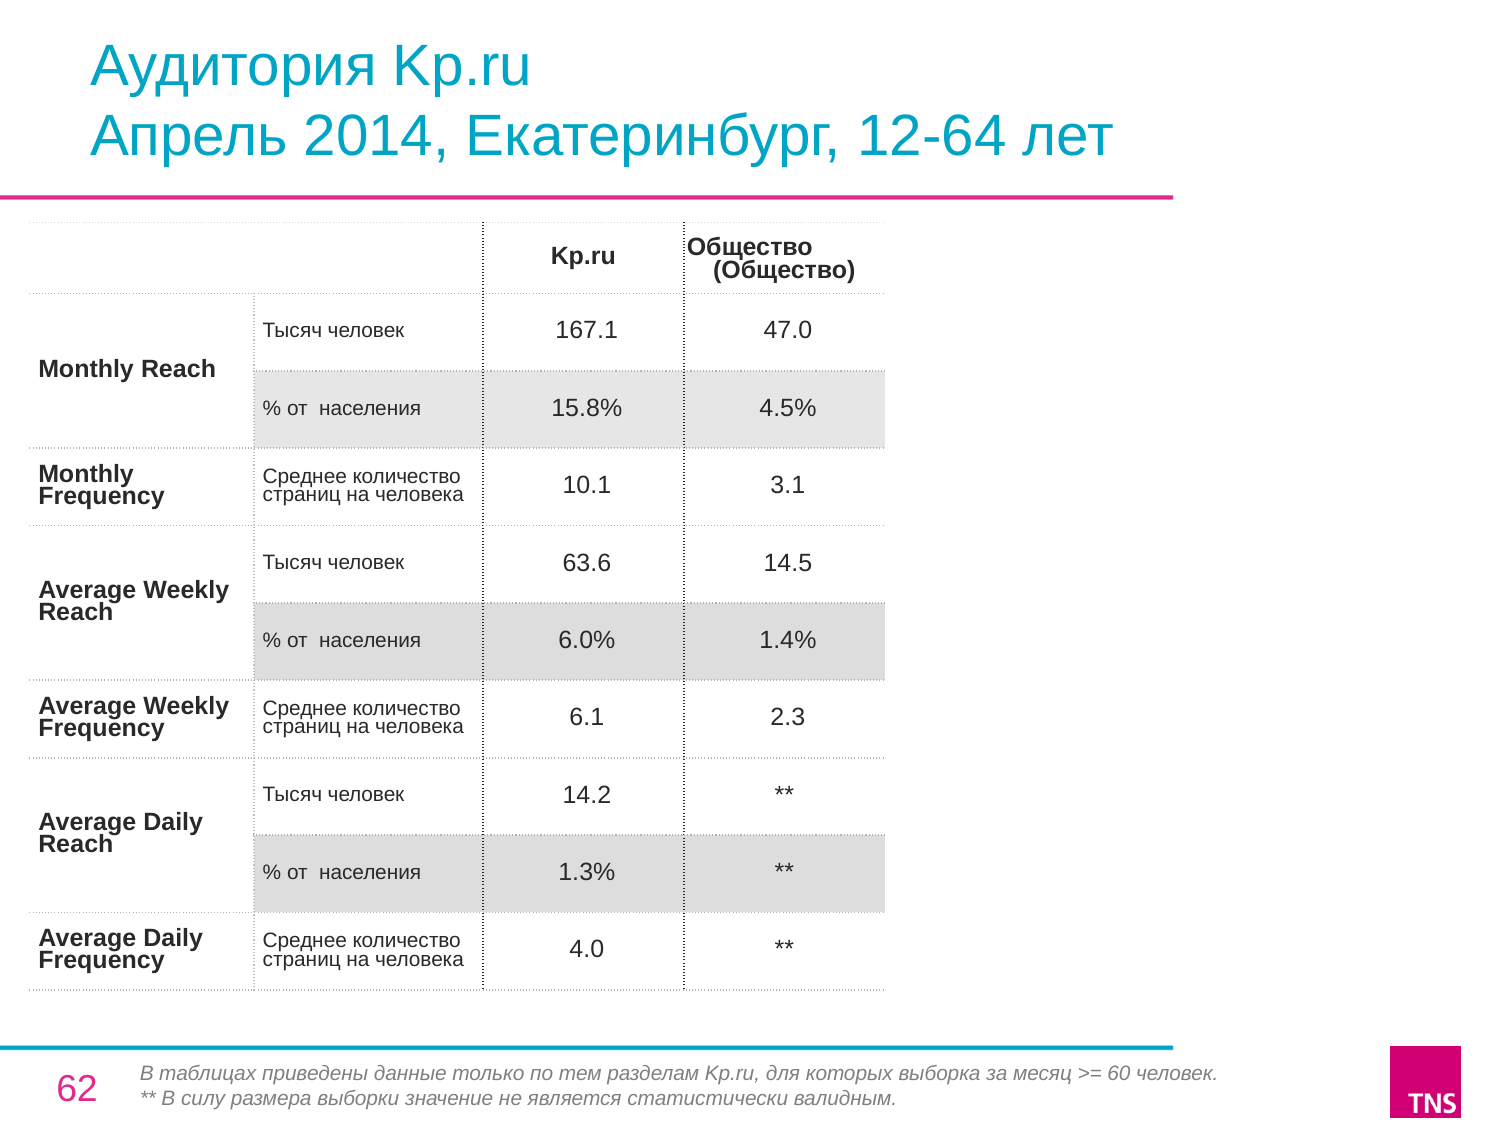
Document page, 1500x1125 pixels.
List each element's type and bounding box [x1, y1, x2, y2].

slide_number [40, 1055, 392, 1125]
table_header [29, 223, 885, 294]
title [74, 8, 1476, 187]
text_box [124, 1052, 1463, 1117]
table_cell [29, 294, 885, 990]
picture [0, 0, 1500, 1125]
